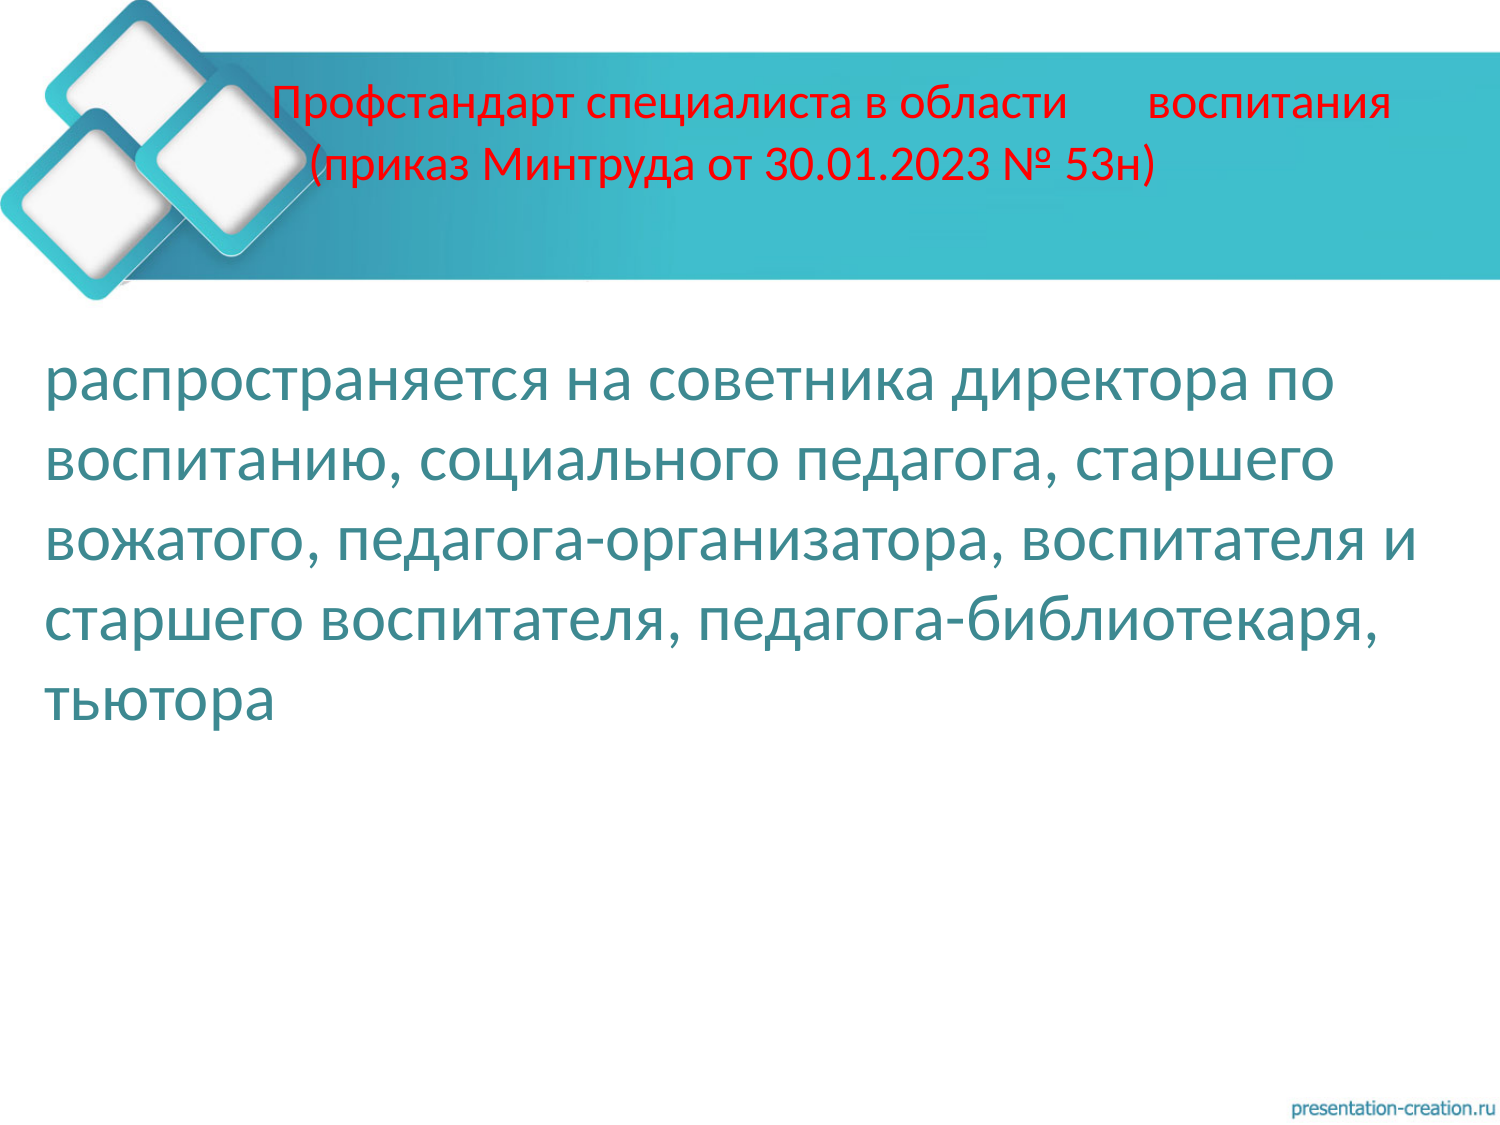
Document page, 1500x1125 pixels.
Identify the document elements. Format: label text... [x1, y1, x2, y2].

picture [0, 0, 1500, 1125]
list распространяется на советника директора по воспитанию, социального педагога, старшего вожатого, педагога-организатора, воспитателя и старшего воспитателя, педагога-библиотекаря, тьютора [29, 326, 1459, 1035]
title Профстандарт специалиста в области воспитания (приказ Минтруда от 30.01.2023 № 53н) [29, 43, 1447, 268]
